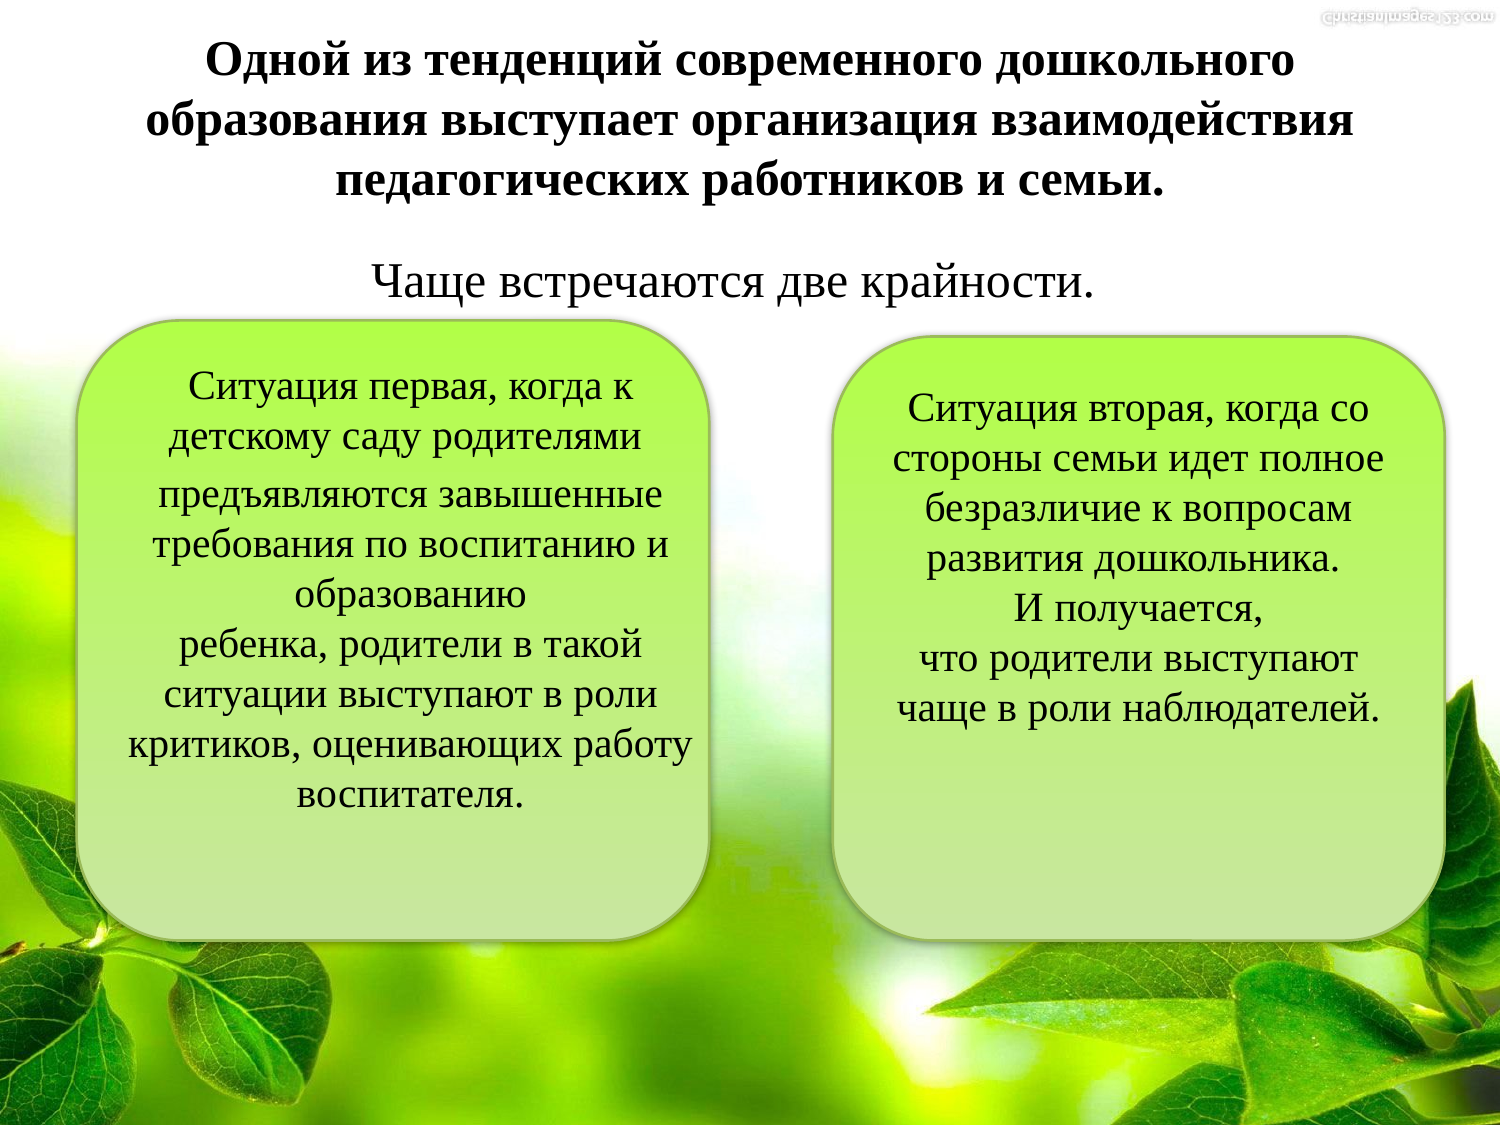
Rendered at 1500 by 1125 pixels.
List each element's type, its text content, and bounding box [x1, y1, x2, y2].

text_box [75, 319, 680, 916]
list Ситуация первая, когда к детскому саду родителями предъявляются завышенные требования по воспитанию и образованию ребенка, родители в такой ситуации выступают в роли критиков, оценивающих работу воспитателя. [111, 349, 710, 1006]
picture [0, 0, 1500, 1125]
text_box Ситуация вторая, когда со стороны семьи идет полное безразличие к вопросам развития дошкольника. И получается, что родители выступают чаще в роли наблюдателей. [866, 371, 1411, 737]
text_box [831, 335, 1447, 942]
title Одной из тенденций современного дошкольного образования выступает организация взаимодействия педагогических работников и семьи. Чаще встречаются две крайности. [74, 136, 1426, 315]
